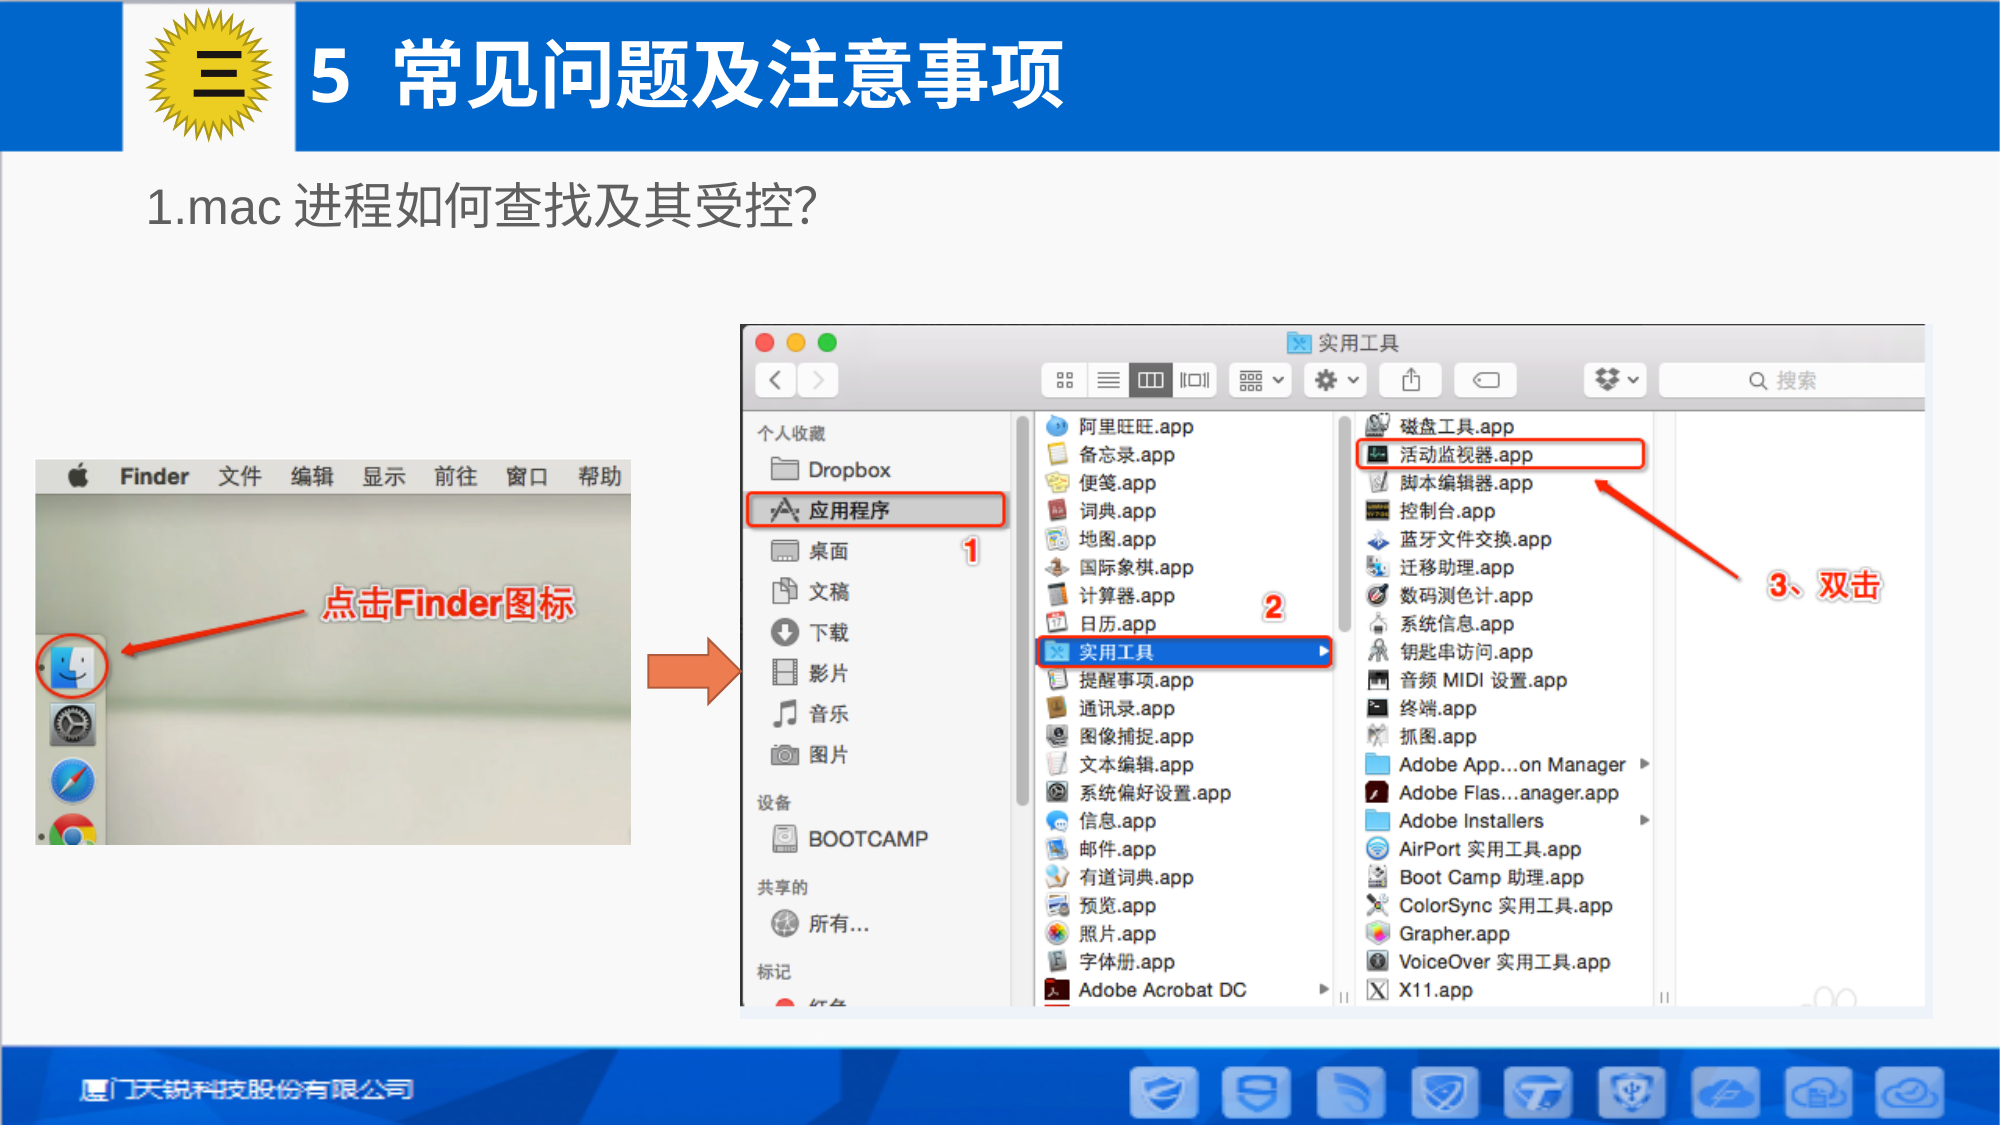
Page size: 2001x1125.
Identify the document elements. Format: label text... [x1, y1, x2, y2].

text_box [147, 11, 270, 139]
picture [0, 0, 2000, 1125]
text_box [647, 636, 740, 707]
title 5 常见问题及注意事项 [295, 7, 1823, 148]
text_box 1.mac进程如何查找及其受控？ [130, 167, 859, 242]
